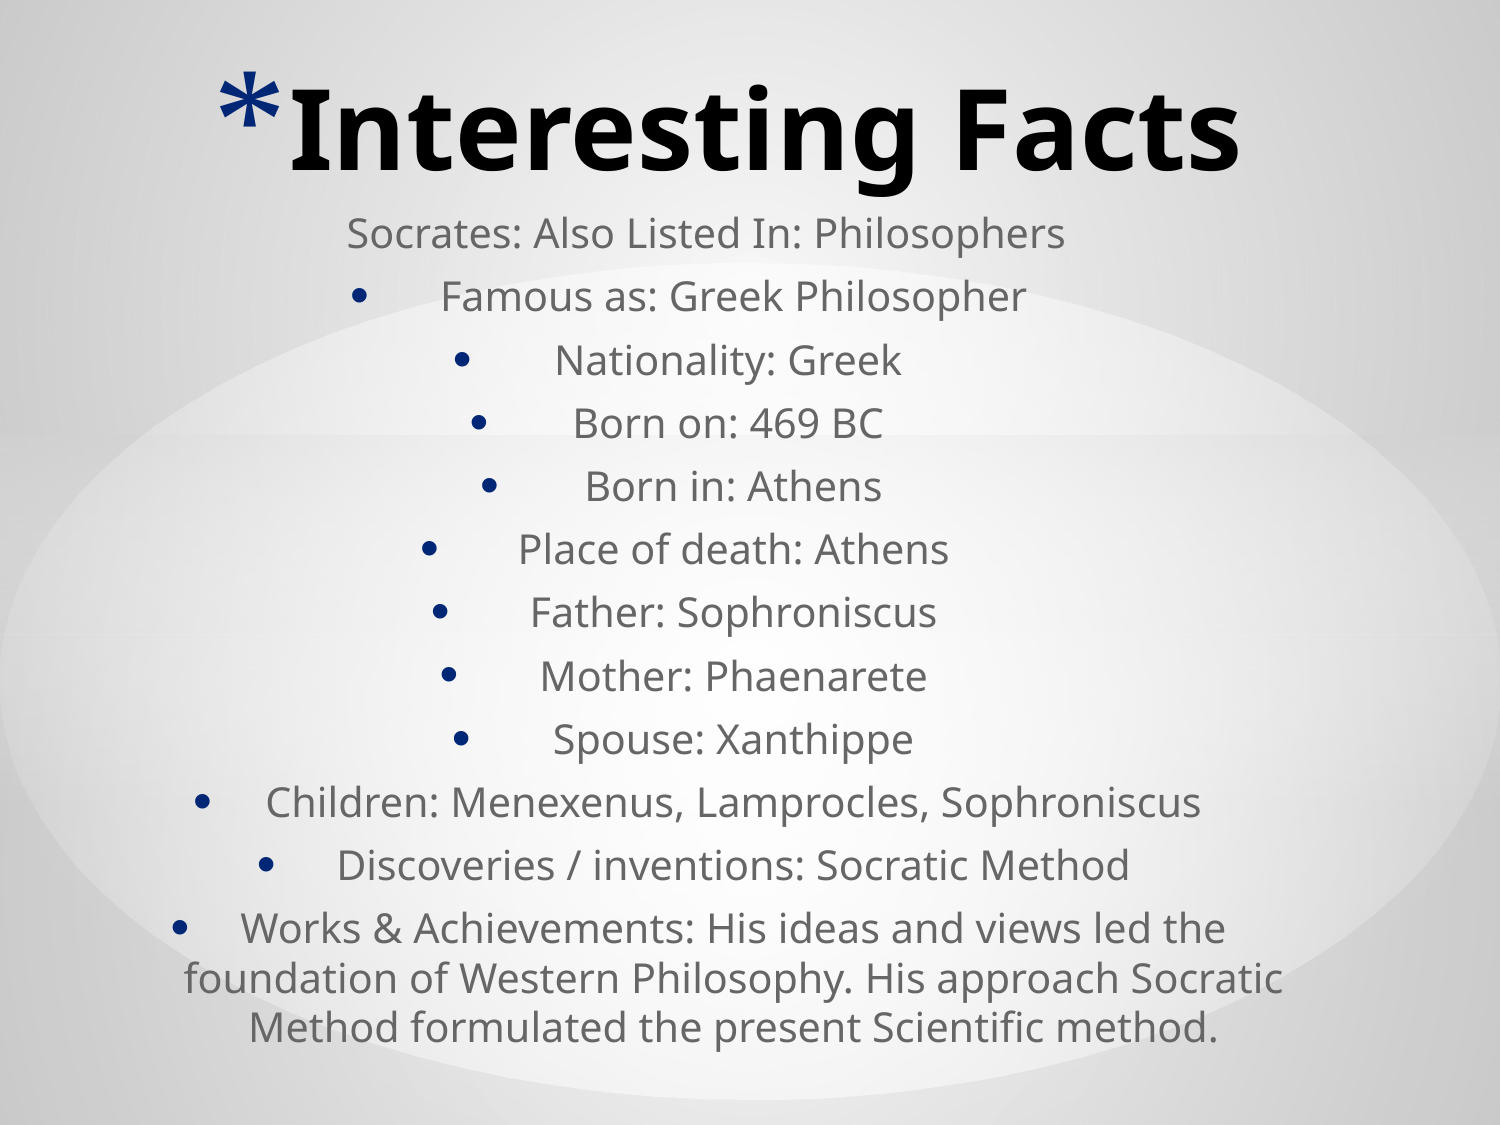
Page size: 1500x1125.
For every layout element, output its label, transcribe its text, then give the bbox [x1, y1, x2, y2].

title Interesting Facts [125, 50, 1303, 175]
subtitle Socrates: Also Listed In: Philosophers Famous as: Greek Philosopher Nationality: Greek Born on: 469 BC Born in: Athens Place of death: Athens Father: Sophroniscus Mother: Phaenarete Spouse: Xanthippe Children: Menexenus, Lamprocles, Sophroniscus Discoveries / inventions: Socratic Method Works & Achievements: His ideas and views led the foundation of Western Philosophy. His approach Socratic Method formulated the present Scientific method. [75, 200, 1338, 1063]
